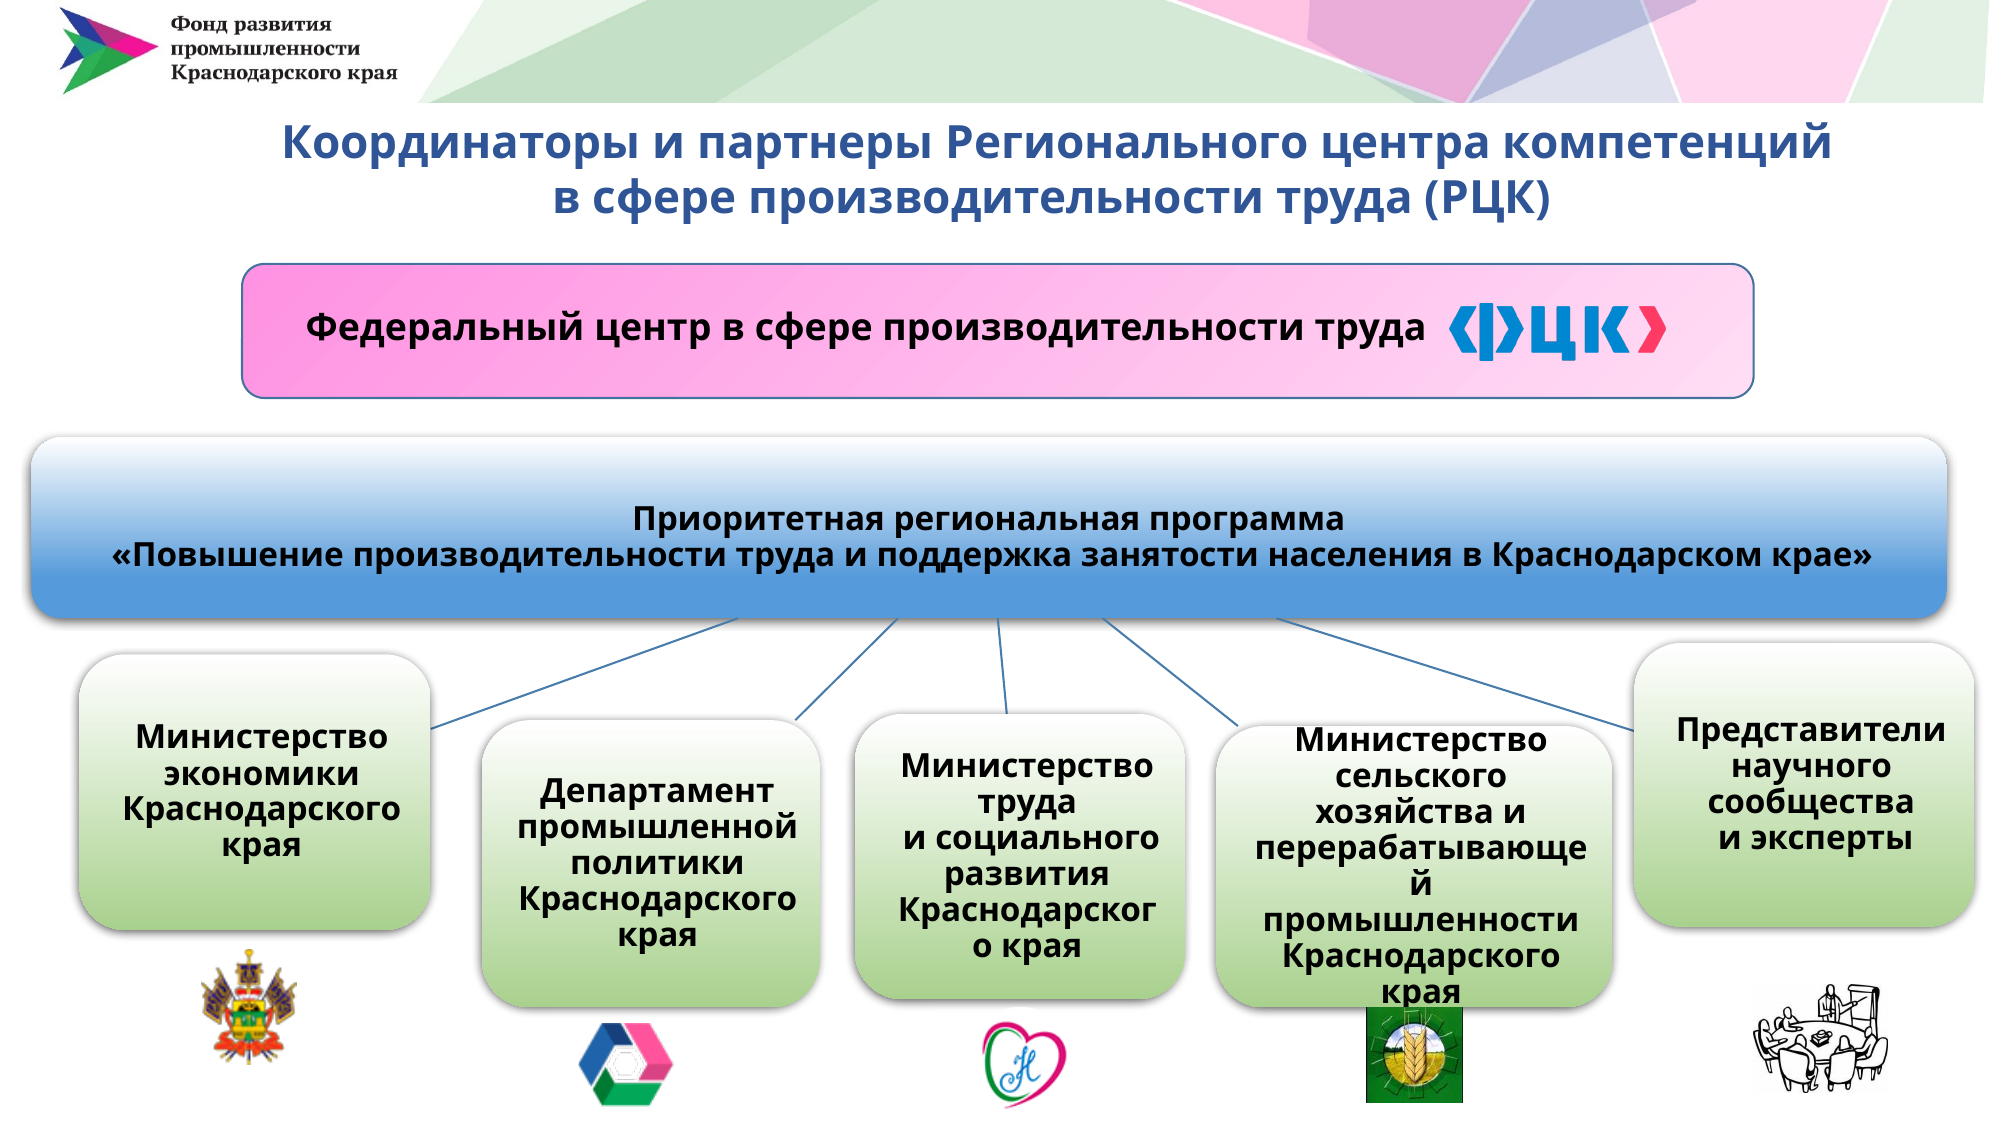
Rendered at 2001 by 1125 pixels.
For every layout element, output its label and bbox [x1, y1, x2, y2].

text_box [31, 105, 2000, 1125]
picture [0, 0, 2000, 104]
picture [201, 949, 297, 1065]
picture [1366, 1007, 1463, 1103]
picture [1449, 302, 1666, 361]
picture [1753, 984, 1888, 1093]
picture [965, 1007, 1076, 1117]
picture [578, 1023, 674, 1107]
